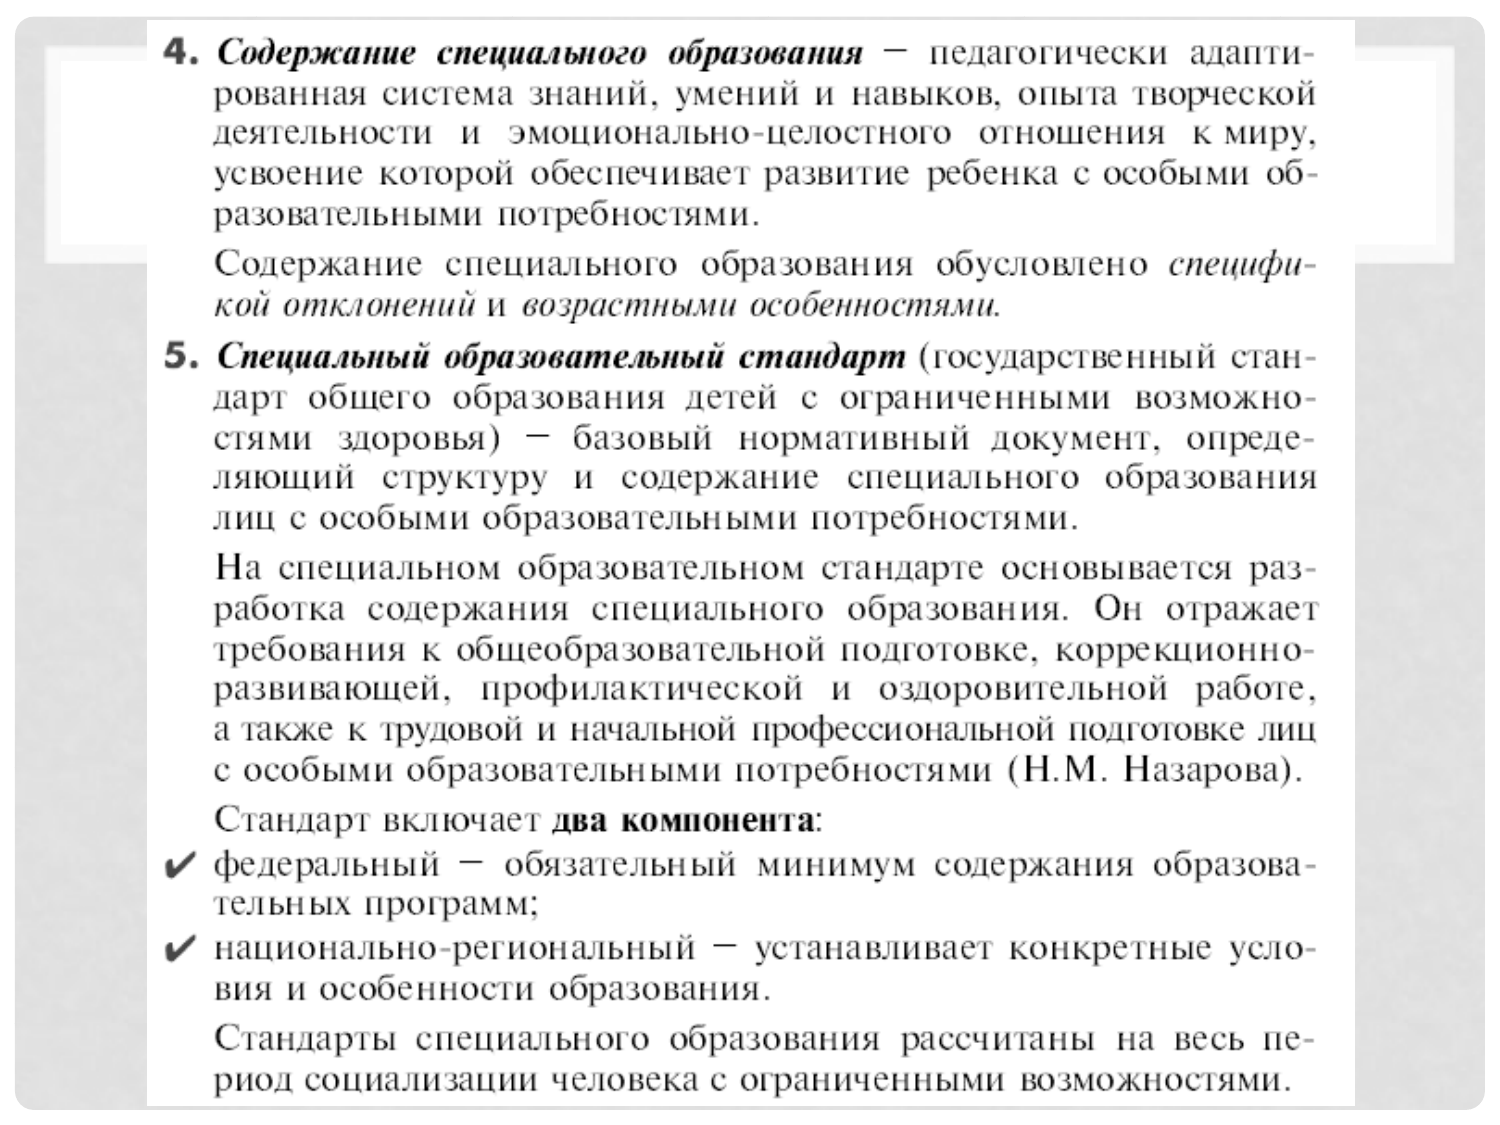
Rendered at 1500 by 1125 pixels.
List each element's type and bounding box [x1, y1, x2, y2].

picture [147, 20, 1355, 1107]
